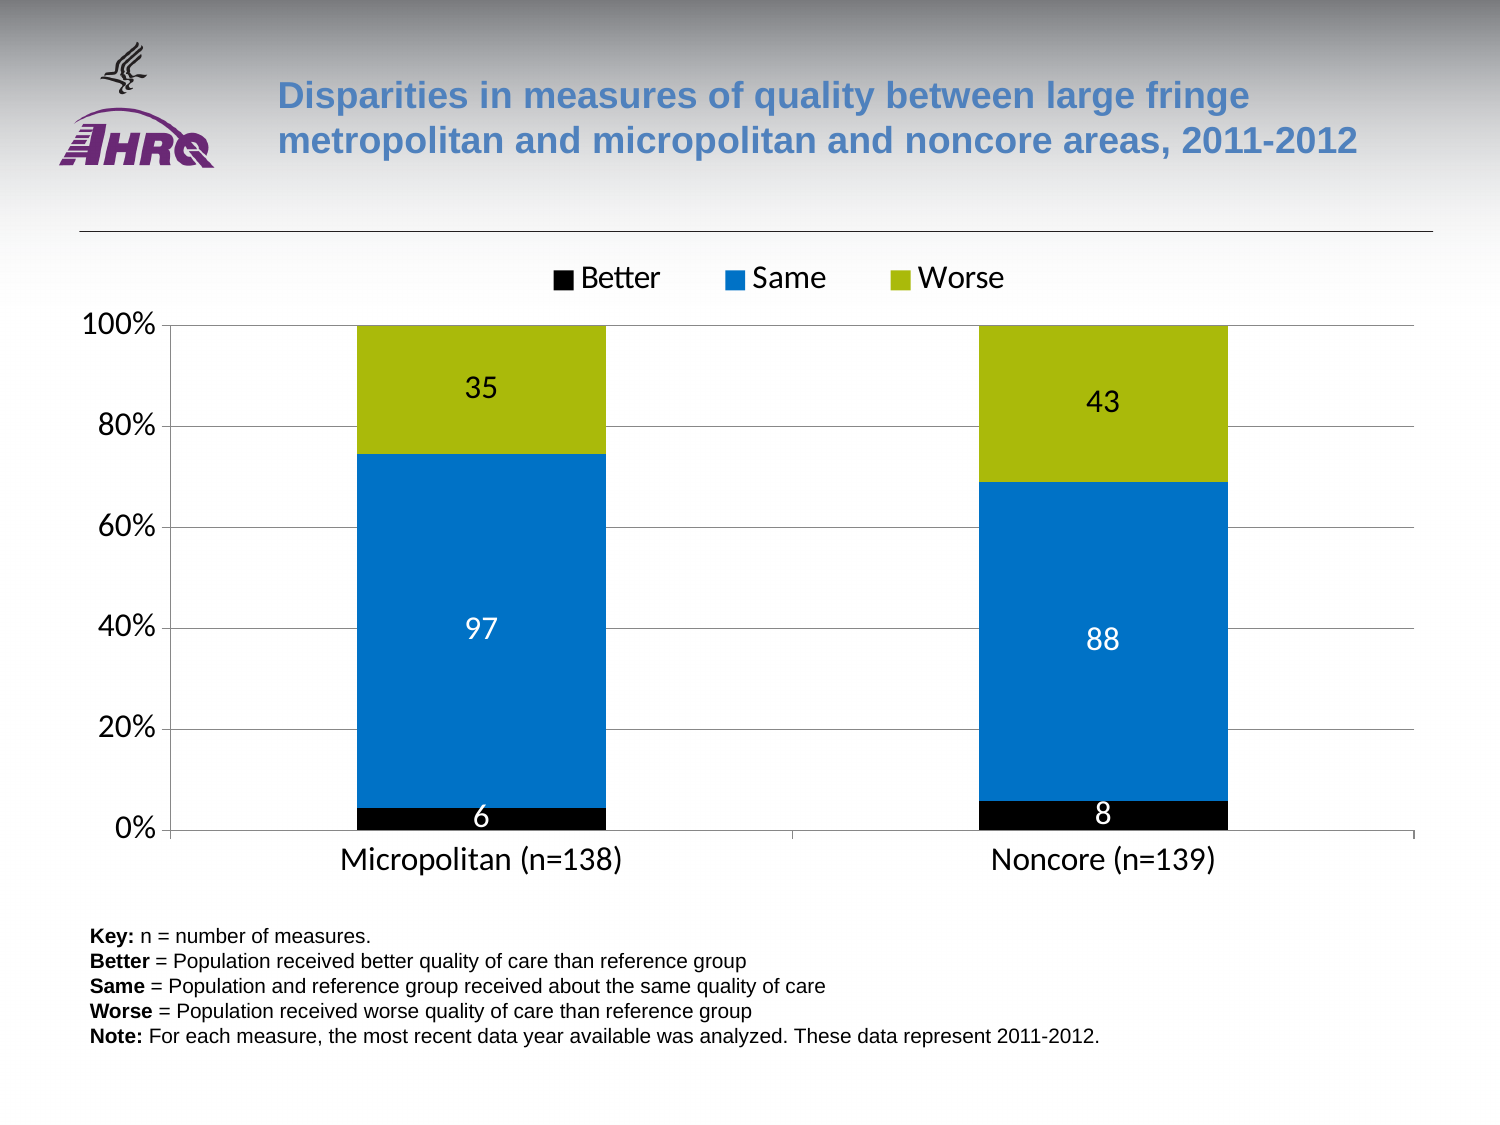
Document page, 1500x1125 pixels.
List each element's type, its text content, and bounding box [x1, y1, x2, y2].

title Disparities in measures of quality between large fringe metropolitan and micropolitan and noncore areas, 2011-2012 [262, 45, 1425, 188]
picture [0, 0, 1500, 1125]
chart [74, 254, 1426, 901]
text_box Key: n = number of measures. Better = Population received better quality of care than reference group Same = Population and reference group received about the same quality of care Worse = Population received worse quality of care than reference group Note: For each measure, the most recent data year available was analyzed. These data represent 2011-2012. [74, 914, 1425, 1080]
